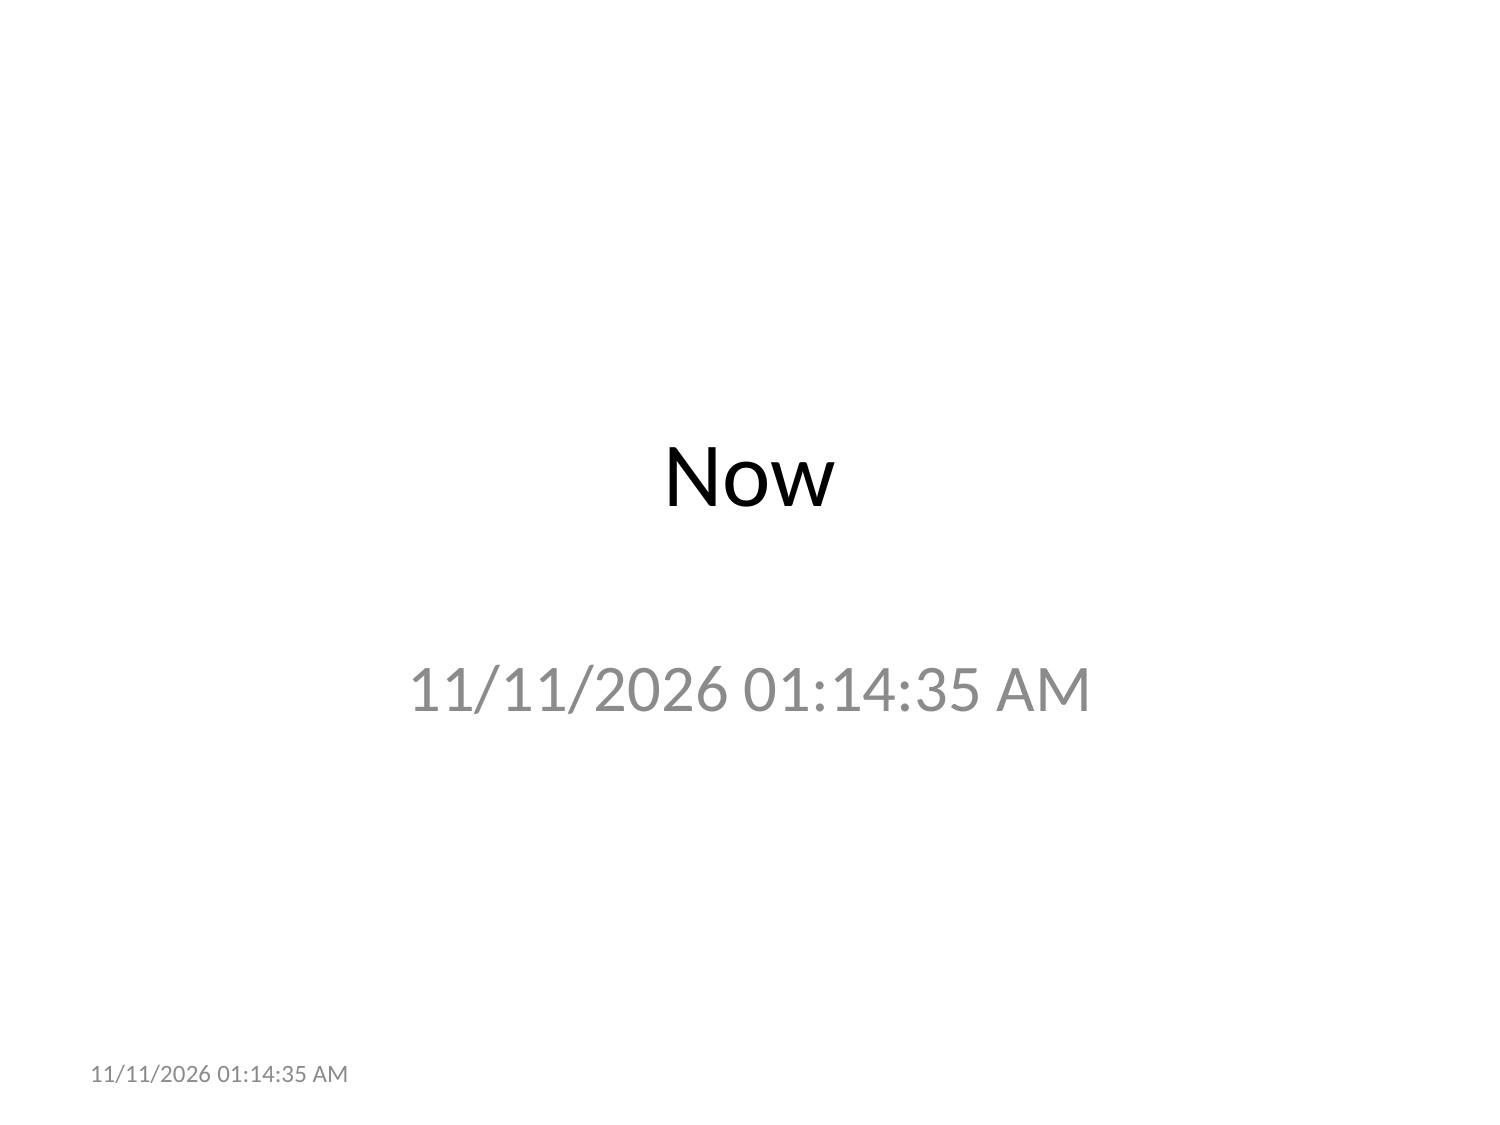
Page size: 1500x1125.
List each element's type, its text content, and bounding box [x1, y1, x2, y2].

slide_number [75, 1042, 425, 1103]
subtitle 2011-12-19 10:20:04 AM [225, 637, 1275, 925]
title Now [112, 349, 1388, 591]
